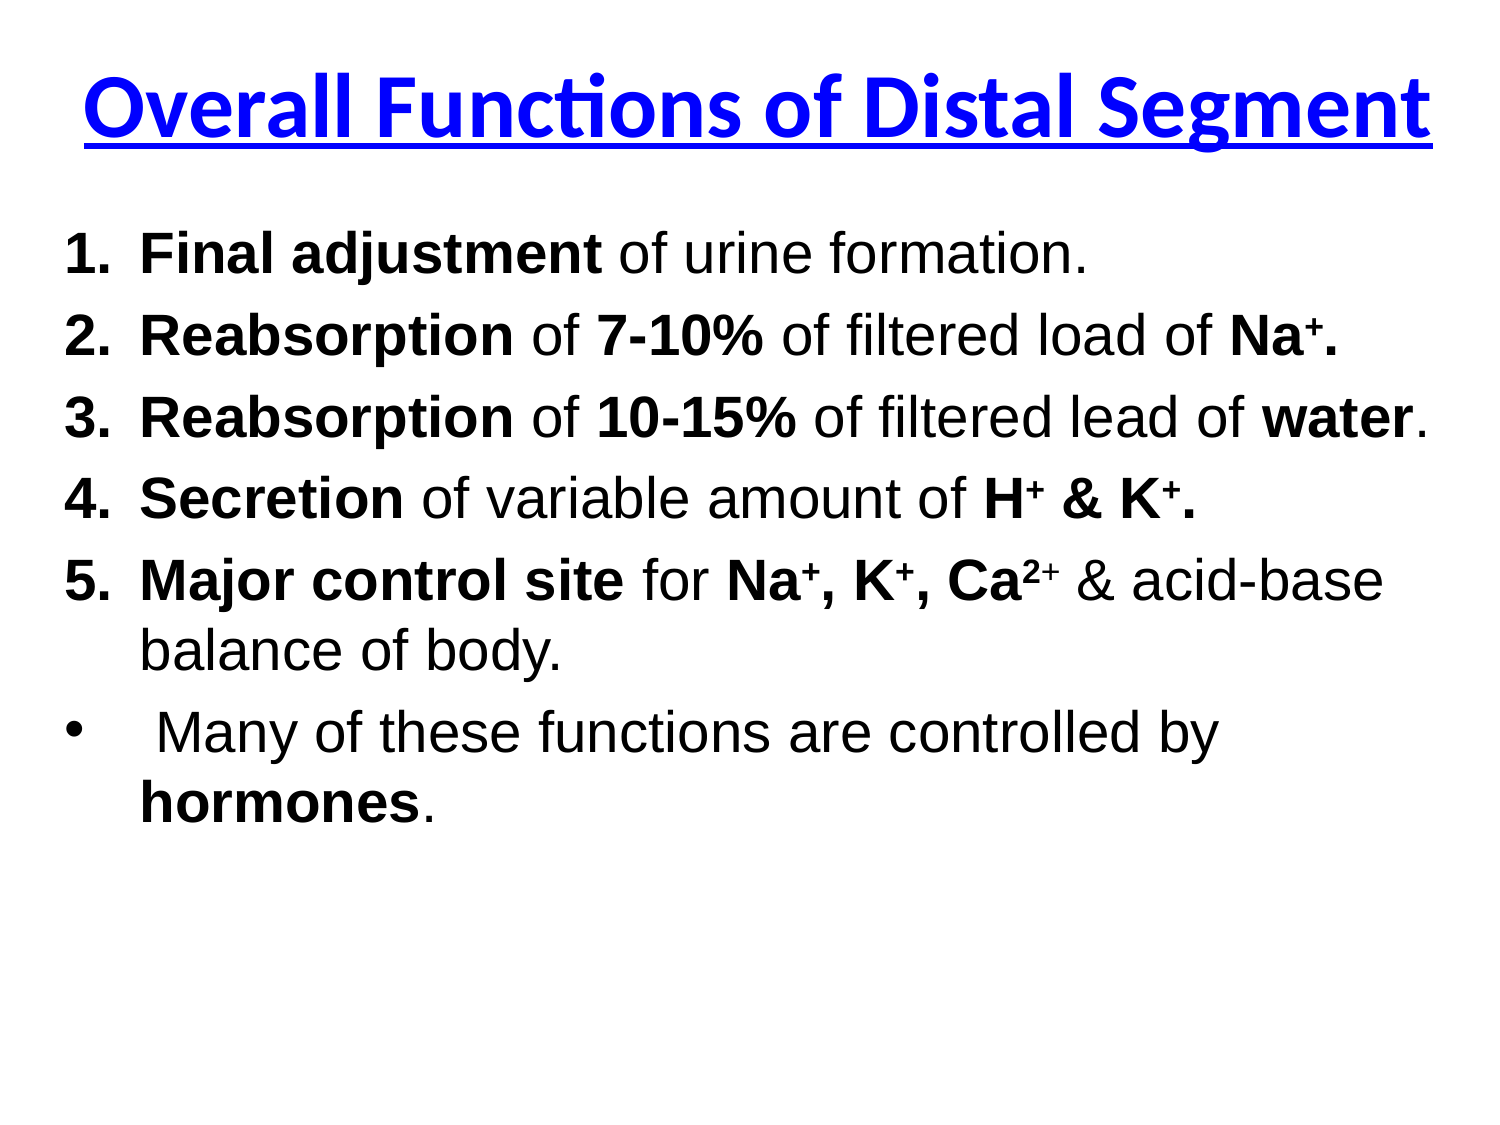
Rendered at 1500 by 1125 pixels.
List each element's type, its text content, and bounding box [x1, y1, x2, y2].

title Overall Functions of Distal Segment [62, 0, 1455, 203]
list Final adjustment of urine formation. Reabsorption of 7-10% of filtered load of Na+. Reabsorption of 10-15% of filtered lead of water. Secretion of variable amount of H+ & K+. Major control site for Na+, K+, Ca2+ & acid-base balance of body. Many of these functions are controlled by hormones. [0, 208, 1500, 951]
